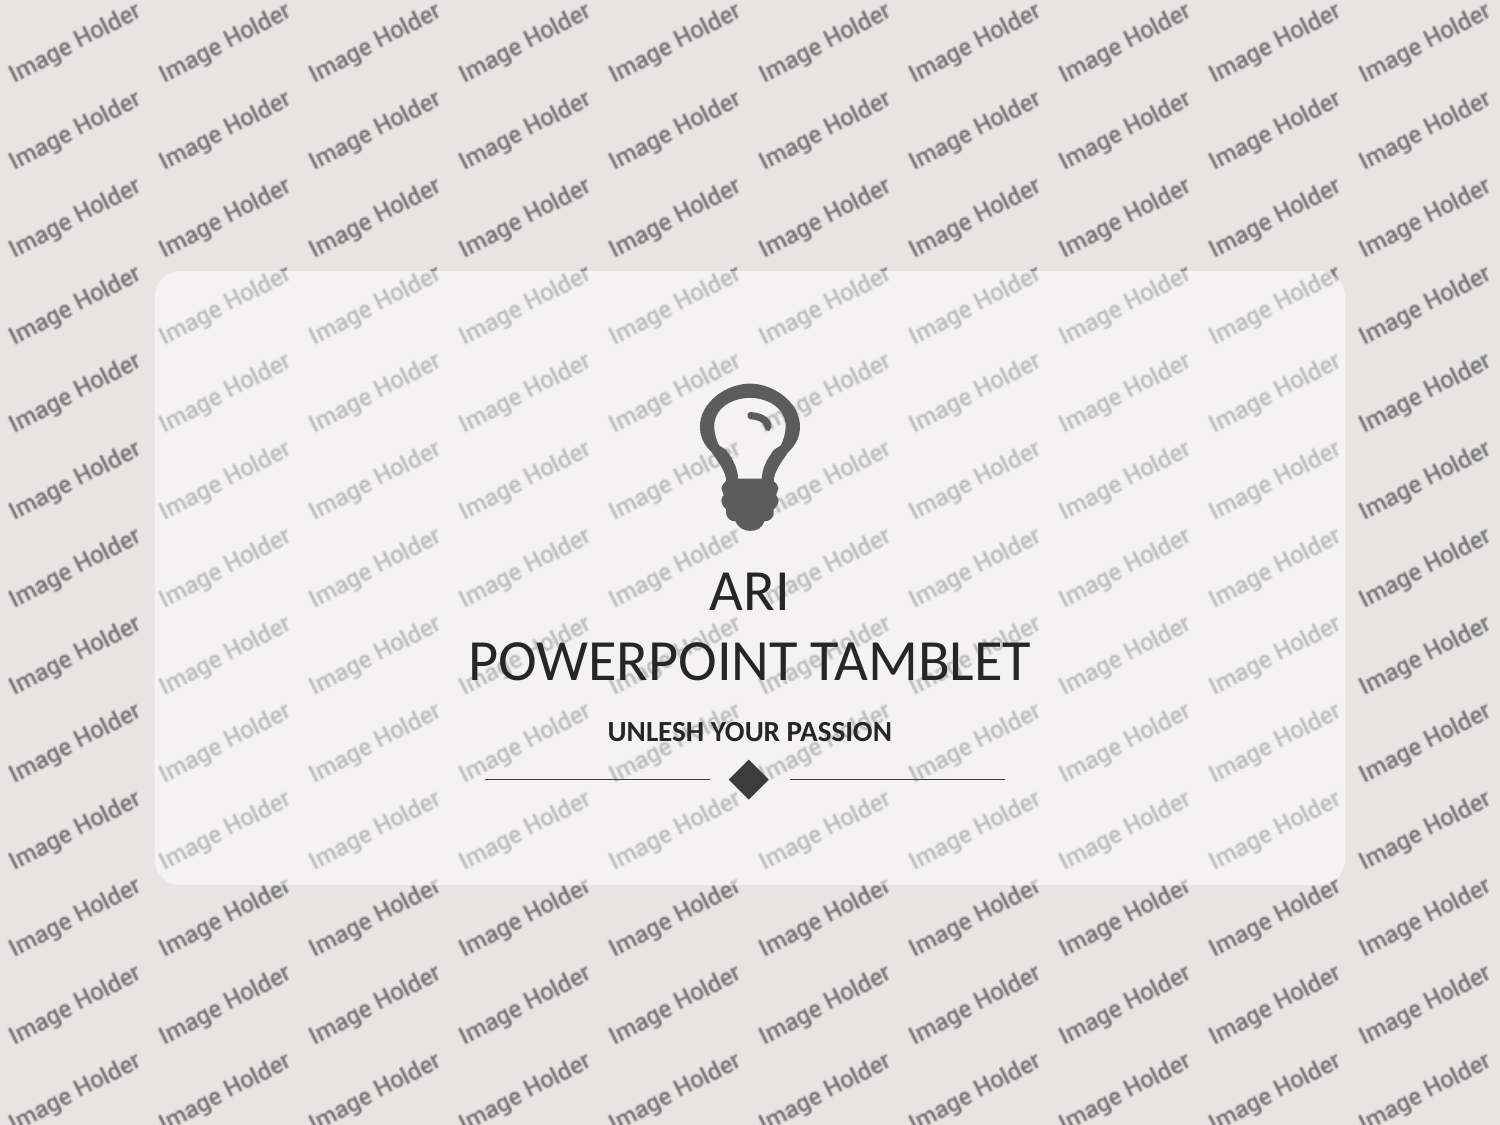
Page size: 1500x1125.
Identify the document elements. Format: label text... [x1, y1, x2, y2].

text_box [699, 383, 800, 531]
text_box [726, 757, 771, 802]
text_box [0, 0, 1500, 1125]
text_box Ari POWERPOINT TAMBLET [329, 544, 1171, 700]
text_box [152, 268, 1348, 888]
text_box UNLESH YOUR PASSION [452, 704, 1048, 755]
